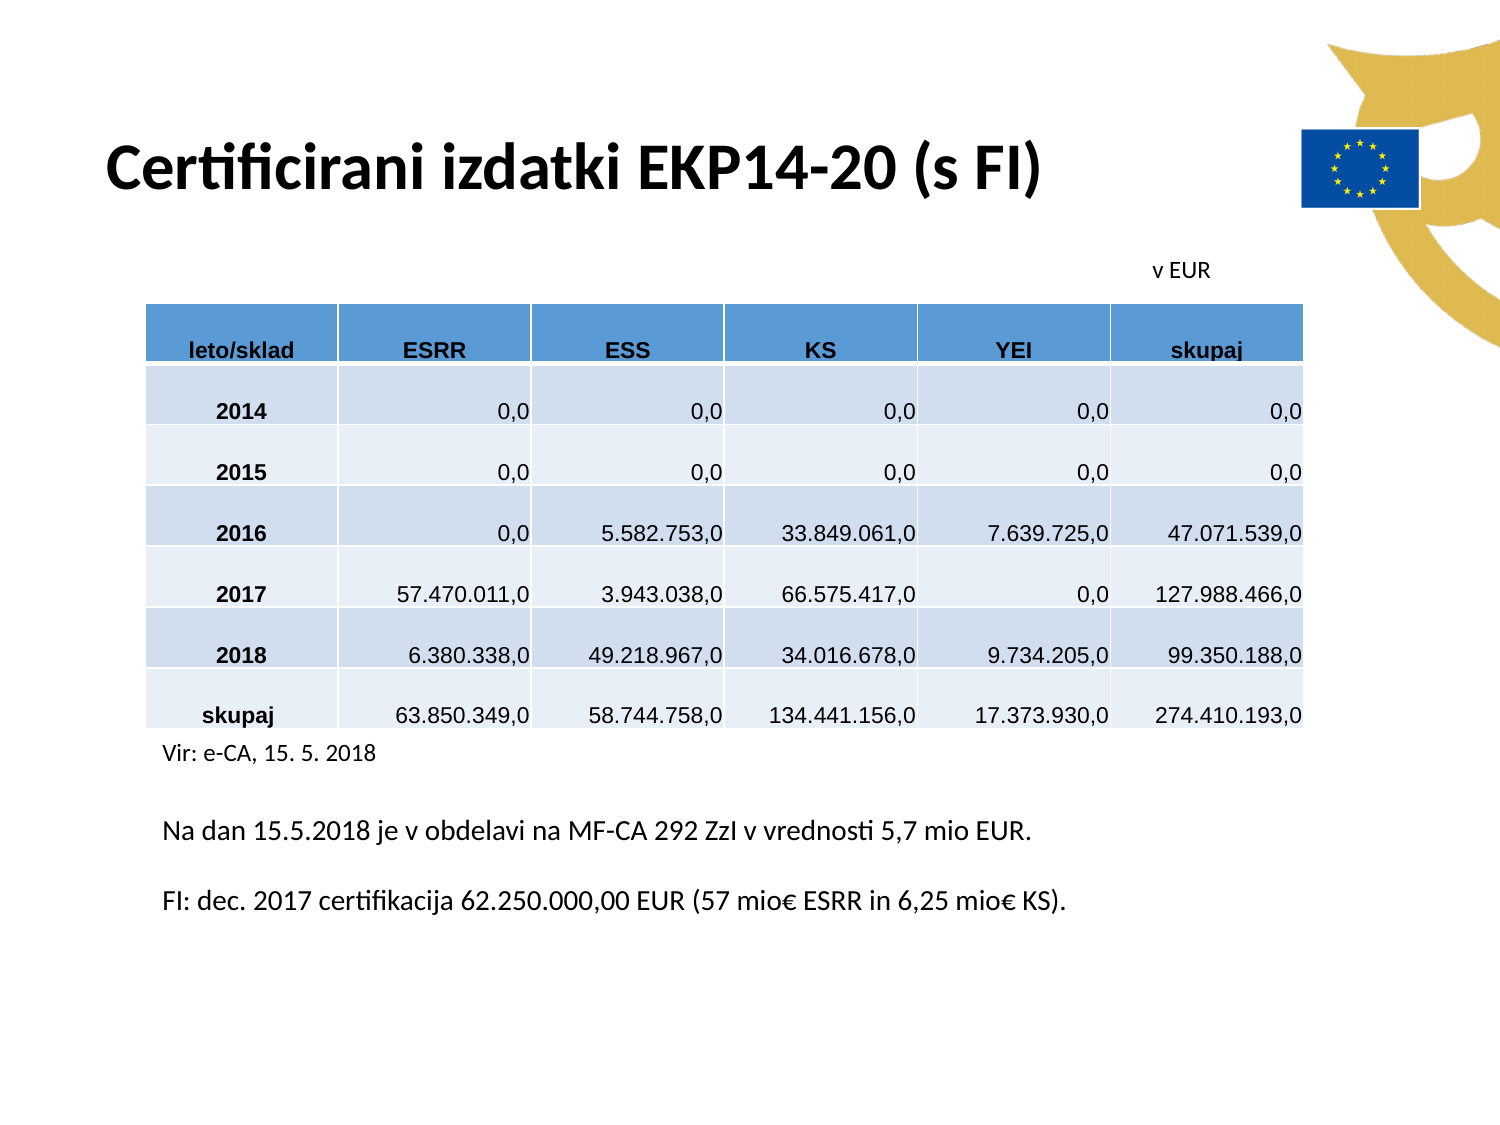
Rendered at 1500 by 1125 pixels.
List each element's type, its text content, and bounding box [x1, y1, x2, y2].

table_header ESRR [339, 304, 530, 361]
table_cell 0,0 [918, 547, 1110, 606]
table_cell 34.016.678,0 [725, 608, 917, 667]
table_cell 49.218.967,0 [532, 608, 723, 667]
table_cell 127.988.466,0 [1111, 547, 1303, 606]
table_cell 0,0 [918, 366, 1110, 424]
table_header ESS [532, 304, 723, 361]
table_cell 58.744.758,0 [532, 669, 723, 728]
table_cell 2018 [146, 608, 337, 667]
table_cell 33.849.061,0 [725, 486, 917, 545]
table_cell 0,0 [532, 366, 723, 424]
table_cell 0,0 [339, 425, 530, 484]
table_cell 2017 [146, 547, 337, 606]
table_cell 0,0 [339, 366, 530, 424]
table_cell 17.373.930,0 [918, 669, 1110, 728]
table_cell skupaj [146, 669, 337, 728]
table_cell 5.582.753,0 [532, 486, 723, 545]
table_cell 0,0 [918, 425, 1110, 484]
table_cell 57.470.011,0 [339, 547, 530, 606]
table_cell 0,0 [1111, 425, 1303, 484]
table_cell 99.350.188,0 [1111, 608, 1303, 667]
list Certificirani izdatki EKP14-20 (s FI) [91, 79, 1256, 257]
table_header skupaj [1111, 304, 1303, 361]
table_cell 2014 [146, 366, 337, 424]
table_cell 63.850.349,0 [339, 669, 530, 728]
table_cell 0,0 [339, 486, 530, 545]
table_cell 2016 [146, 486, 337, 545]
text_box v EUR [1137, 246, 1323, 291]
text_box Vir: e-CA, 15. 5. 2018 Na dan 15.5.2018 je v obdelavi na MF-CA 292 ZzI v vrednosti 5,7 mio EUR. FI: dec. 2017 certifikacija 62.250.000,00 EUR (57 mio€ ESRR in 6,25 mio€ KS). [147, 728, 1323, 924]
table_cell 9.734.205,0 [918, 608, 1110, 667]
table_header KS [725, 304, 917, 361]
table_cell 0,0 [1111, 366, 1303, 424]
table_cell 274.410.193,0 [1111, 669, 1303, 728]
table_cell 0,0 [725, 366, 917, 424]
table_cell 134.441.156,0 [725, 669, 917, 728]
table_header leto/sklad [146, 304, 337, 361]
table_cell 0,0 [532, 425, 723, 484]
table_header YEI [918, 304, 1110, 361]
table_cell 66.575.417,0 [725, 547, 917, 606]
table_cell 6.380.338,0 [339, 608, 530, 667]
table_cell 2015 [146, 425, 337, 484]
table_cell 0,0 [725, 425, 917, 484]
table_cell 3.943.038,0 [532, 547, 723, 606]
table_cell 7.639.725,0 [918, 486, 1110, 545]
picture [1299, 0, 1500, 488]
table_cell 47.071.539,0 [1111, 486, 1303, 545]
